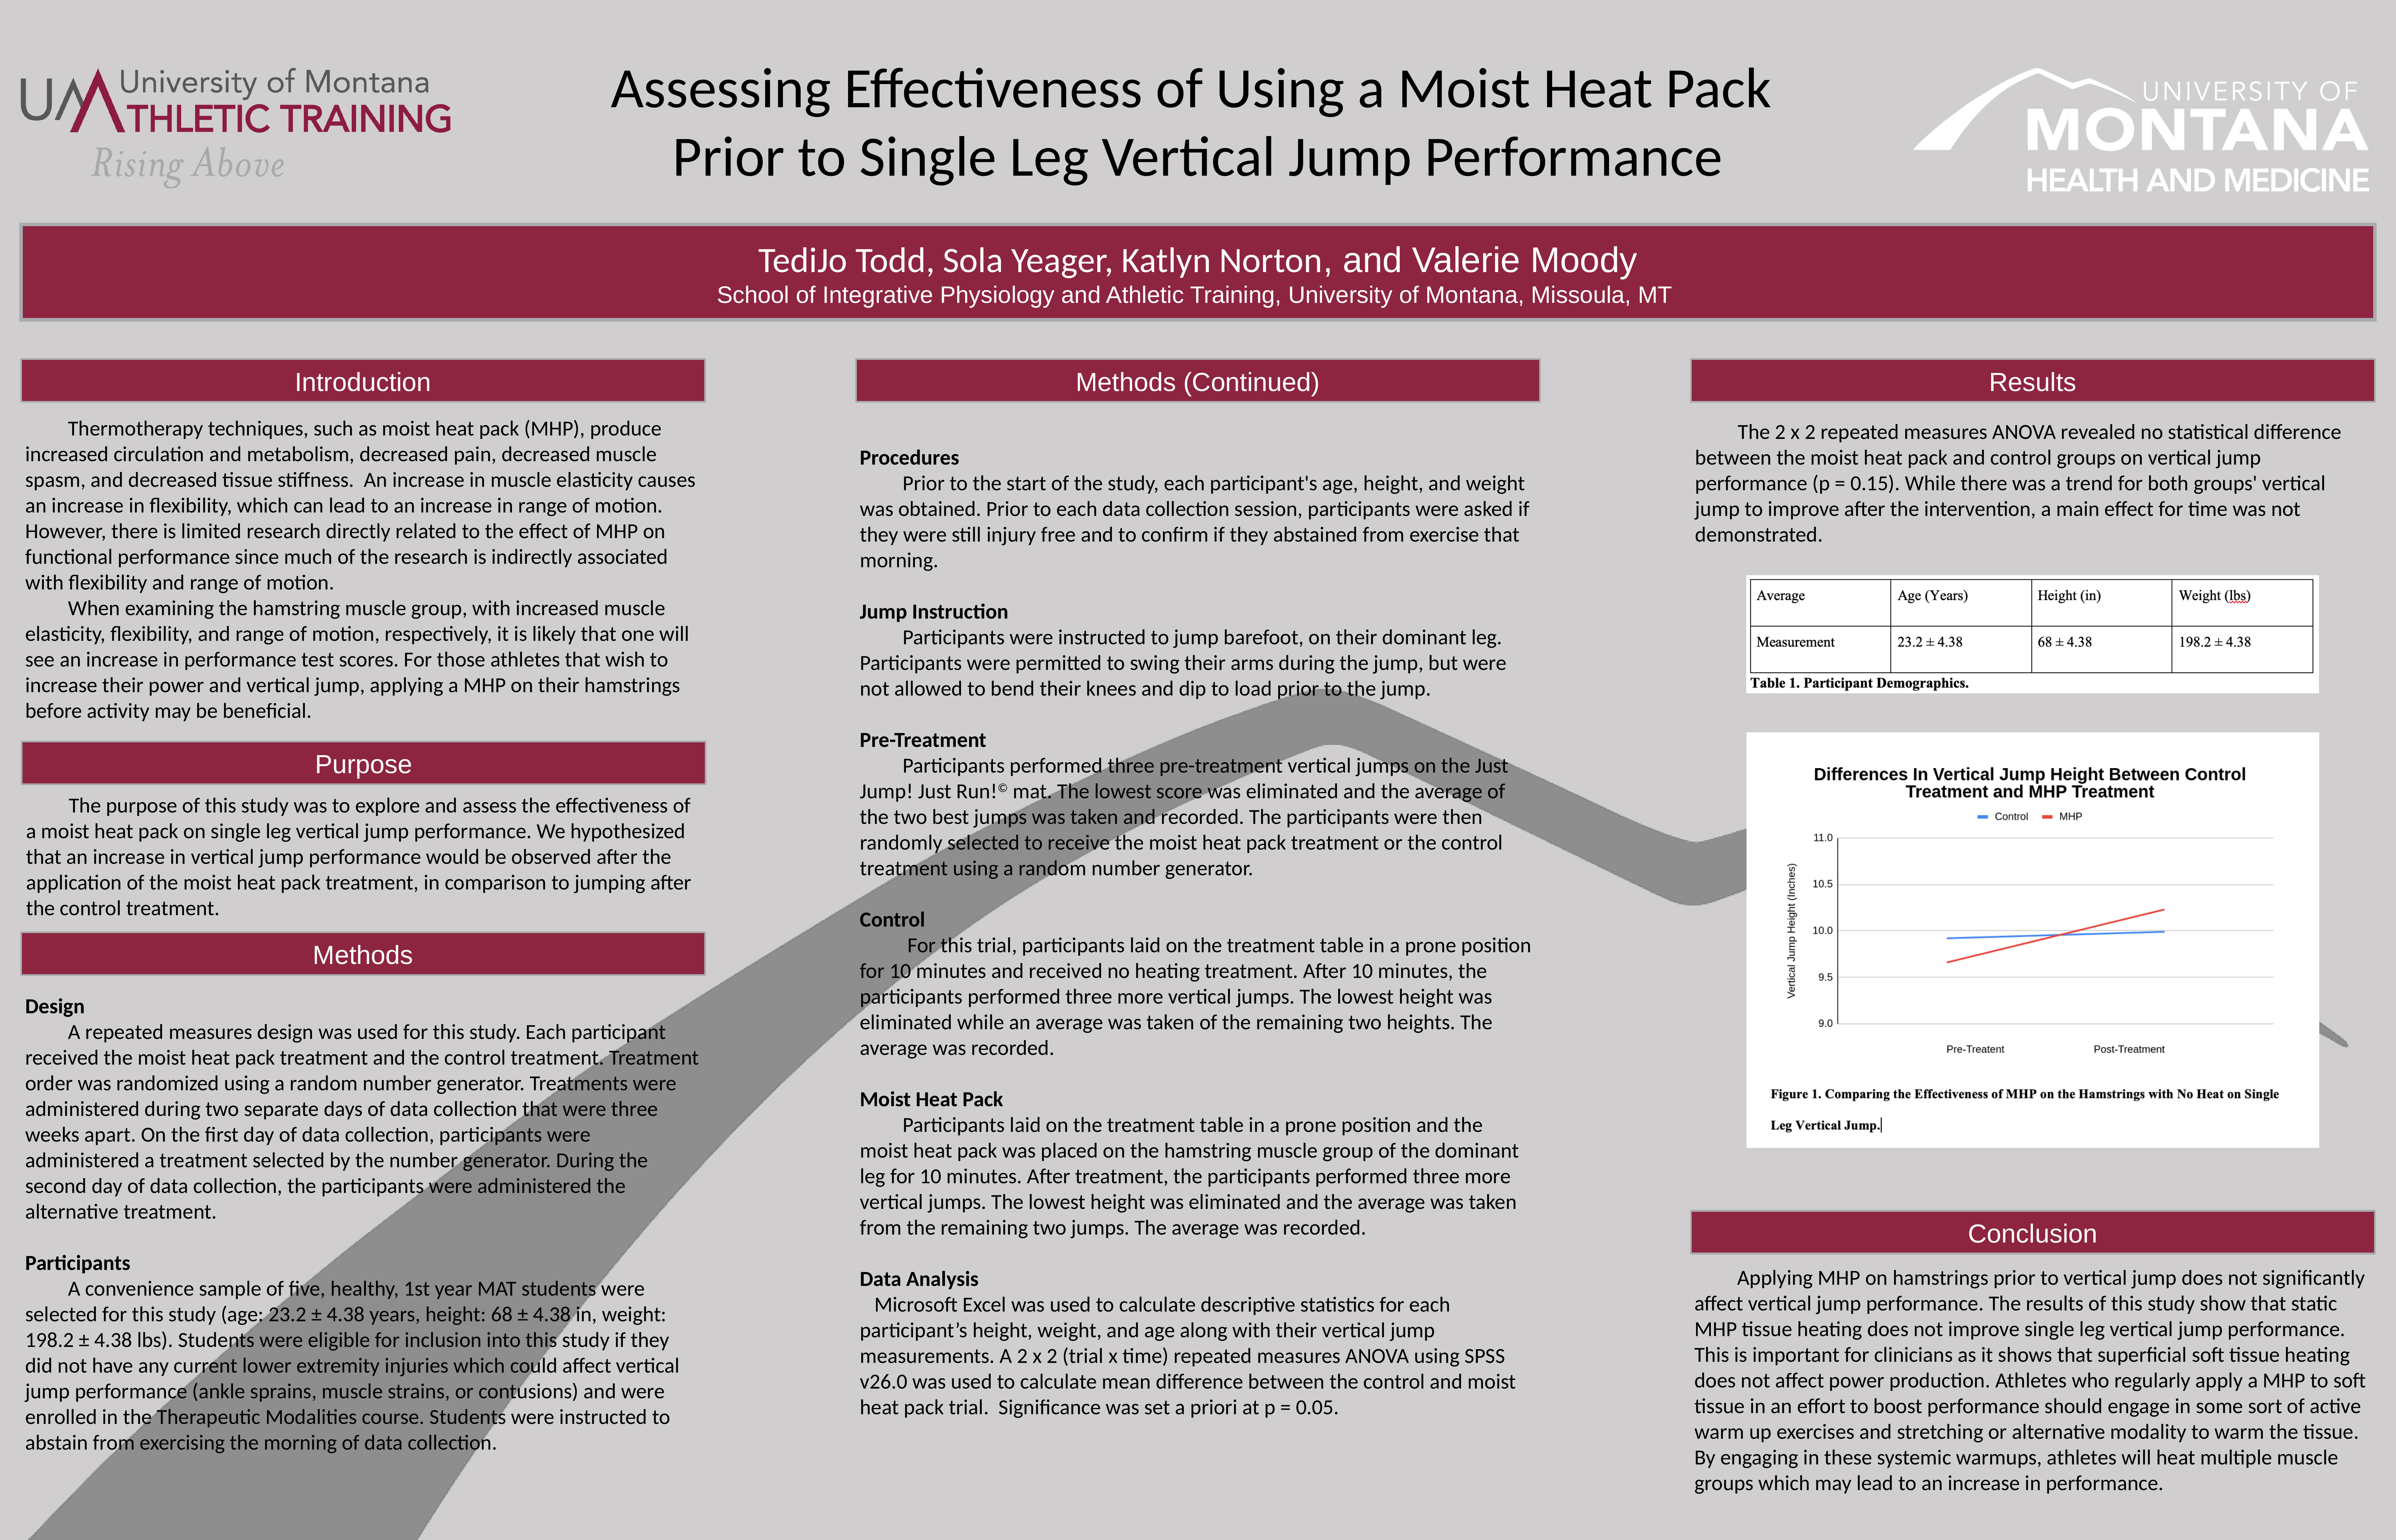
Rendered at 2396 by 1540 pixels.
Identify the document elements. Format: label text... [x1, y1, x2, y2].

text_box Results [1691, 359, 2375, 402]
text_box Assessing Effectiveness of Using a Moist Heat Pack Prior to Single Leg Vertical Jump Performance [528, 26, 1868, 211]
text_box Applying MHP on hamstrings prior to vertical jump does not significantly affect vertical jump performance. The results of this study show that static MHP tissue heating does not improve single leg vertical jump performance. This is important for clinicians as it shows that superficial soft tissue heating does not affect power production. Athletes who regularly apply a MHP to soft tissue in an effort to boost performance should engage in some sort of active warm up exercises and stretching or alternative modality to warm the tissue. By engaging in these systemic warmups, athletes will heat multiple muscle groups which may lead to an increase in performance. [1690, 1261, 2375, 1497]
text_box Conclusion [1691, 1211, 2375, 1254]
picture [1913, 50, 2375, 211]
text_box Purpose [22, 741, 706, 785]
text_box Methods (Continued) [856, 359, 1540, 402]
text_box TediJo Todd, Sola Yeager, Katlyn Norton, and Valerie Moody School of Integrative Physiology and Athletic Training, University of Montana, Missoula, MT [21, 224, 2375, 320]
text_box The purpose of this study was to explore and assess the effectiveness of a moist heat pack on single leg vertical jump performance. We hypothesized that an increase in vertical jump performance would be observed after the application of the moist heat pack treatment, in comparison to jumping after the control treatment. [22, 789, 705, 922]
text_box Design A repeated measures design was used for this study. Each participant received the moist heat pack treatment and the control treatment. Treatment order was randomized using a random number generator. Treatments were administered during two separate days of data collection that were three weeks apart. On the first day of data collection, participants were administered a treatment selected by the number generator. During the second day of data collection, the participants were administered the alternative treatment. Participants A convenience sample of five, healthy, 1st year MAT students were selected for this study (age: 23.2 ± 4.38 years, height: 68 ± 4.38 in, weight: 198.2 ± 4.38 lbs). Students were eligible for inclusion into this study if they did not have any current lower extremity injuries which could affect vertical jump performance (ankle sprains, muscle strains, or contusions) and were enrolled in the Therapeutic Modalities course. Students were instructed to abstain from exercising the morning of data collection. [21, 990, 706, 1520]
text_box The 2 x 2 repeated measures ANOVA revealed no statistical difference between the moist heat pack and control groups on vertical jump performance (p = 0.15). While there was a trend for both groups' vertical jump to improve after the intervention, a main effect for time was not demonstrated. [1691, 416, 2375, 548]
text_box Thermotherapy techniques, such as moist heat pack (MHP), produce increased circulation and metabolism, decreased pain, decreased muscle spasm, and decreased tissue stiffness. An increase in muscle elasticity causes an increase in flexibility, which can lead to an increase in range of motion. However, there is limited research directly related to the effect of MHP on functional performance since much of the research is indirectly associated with flexibility and range of motion. When examining the hamstring muscle group, with increased muscle elasticity, flexibility, and range of motion, respectively, it is likely that one will see an increase in performance test scores. For those athletes that wish to increase their power and vertical jump, applying a MHP on their hamstrings before activity may be beneficial. [21, 412, 705, 747]
text_box Introduction [21, 359, 705, 402]
picture [21, 68, 450, 193]
text_box Methods [21, 932, 705, 975]
picture [1747, 732, 2319, 1148]
text_box Procedures Prior to the start of the study, each participant's age, height, and weight was obtained. Prior to each data collection session, participants were asked if they were still injury free and to confirm if they abstained from exercise that morning. Jump Instruction Participants were instructed to jump barefoot, on their dominant leg. Participants were permitted to swing their arms during the jump, but were not allowed to bend their knees and dip to load prior to the jump. Pre-Treatment Participants performed three pre-treatment vertical jumps on the Just Jump! Just Run!© mat. The lowest score was eliminated and the average of the two best jumps was taken and recorded. The participants were then randomly selected to receive the moist heat pack treatment or the control treatment using a random number generator. Control For this trial, participants laid on the treatment table in a prone position for 10 minutes and received no heating treatment. After 10 minutes, the participants performed three more vertical jumps. The lowest height was eliminated while an average was taken of the remaining two heights. The average was recorded. Moist Heat Pack Participants laid on the treatment table in a prone position and the moist heat pack was placed on the hamstring muscle group of the dominant leg for 10 minutes. After treatment, the participants performed three more vertical jumps. The lowest height was eliminated and the average was taken from the remaining two jumps. The average was recorded. Data Analysis Microsoft Excel was used to calculate descriptive statistics for each participant’s height, weight, and age along with their vertical jump measurements. A 2 x 2 (trial x time) repeated measures ANOVA using SPSS v26.0 was used to calculate mean difference between the control and moist heat pack trial. Significance was set a priori at p = 0.05. [855, 441, 1539, 1421]
picture [1746, 575, 2319, 693]
